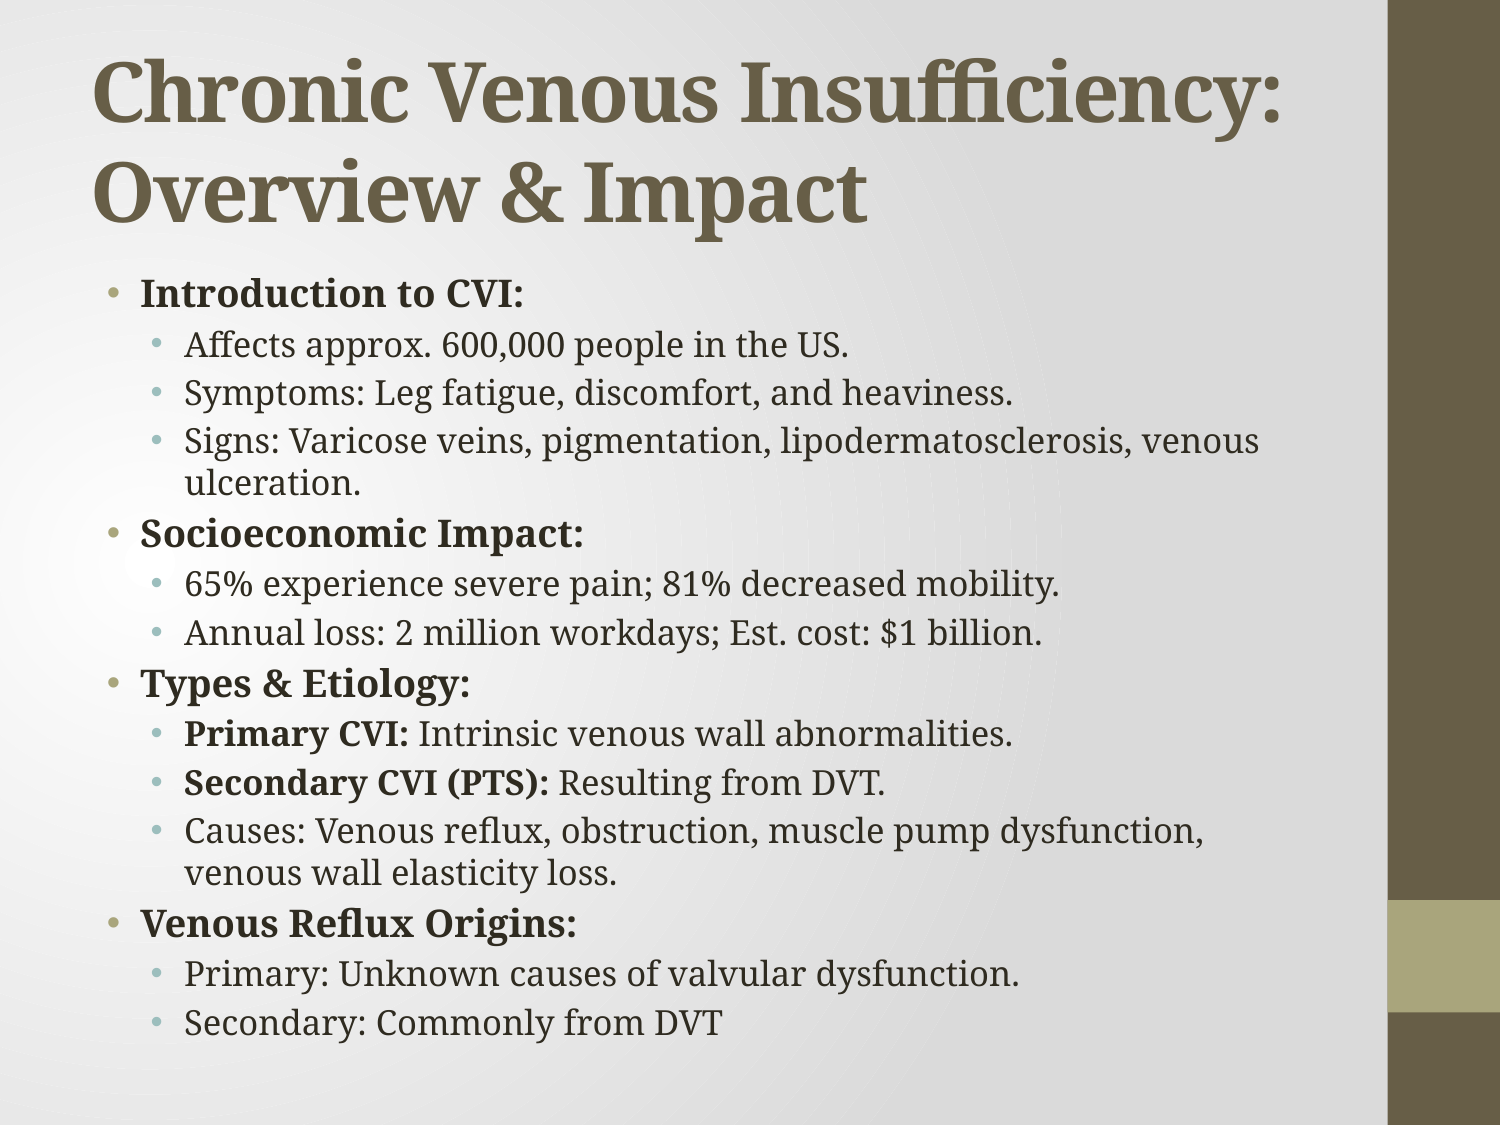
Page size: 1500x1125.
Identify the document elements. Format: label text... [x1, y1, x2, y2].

title Chronic Venous Insufficiency: Overview & Impact [75, 45, 1325, 233]
list Introduction to CVI: Affects approx. 600,000 people in the US. Symptoms: Leg fatigue, discomfort, and heaviness. Signs: Varicose veins, pigmentation, lipodermatosclerosis, venous ulceration. Socioeconomic Impact: 65% experience severe pain; 81% decreased mobility. Annual loss: 2 million workdays; Est. cost: $1 billion. Types & Etiology: Primary CVI: Intrinsic venous wall abnormalities. Secondary CVI (PTS): Resulting from DVT. Causes: Venous reflux, obstruction, muscle pump dysfunction, venous wall elasticity loss. Venous Reflux Origins: Primary: Unknown causes of valvular dysfunction. Secondary: Commonly from DVT [75, 262, 1325, 1050]
